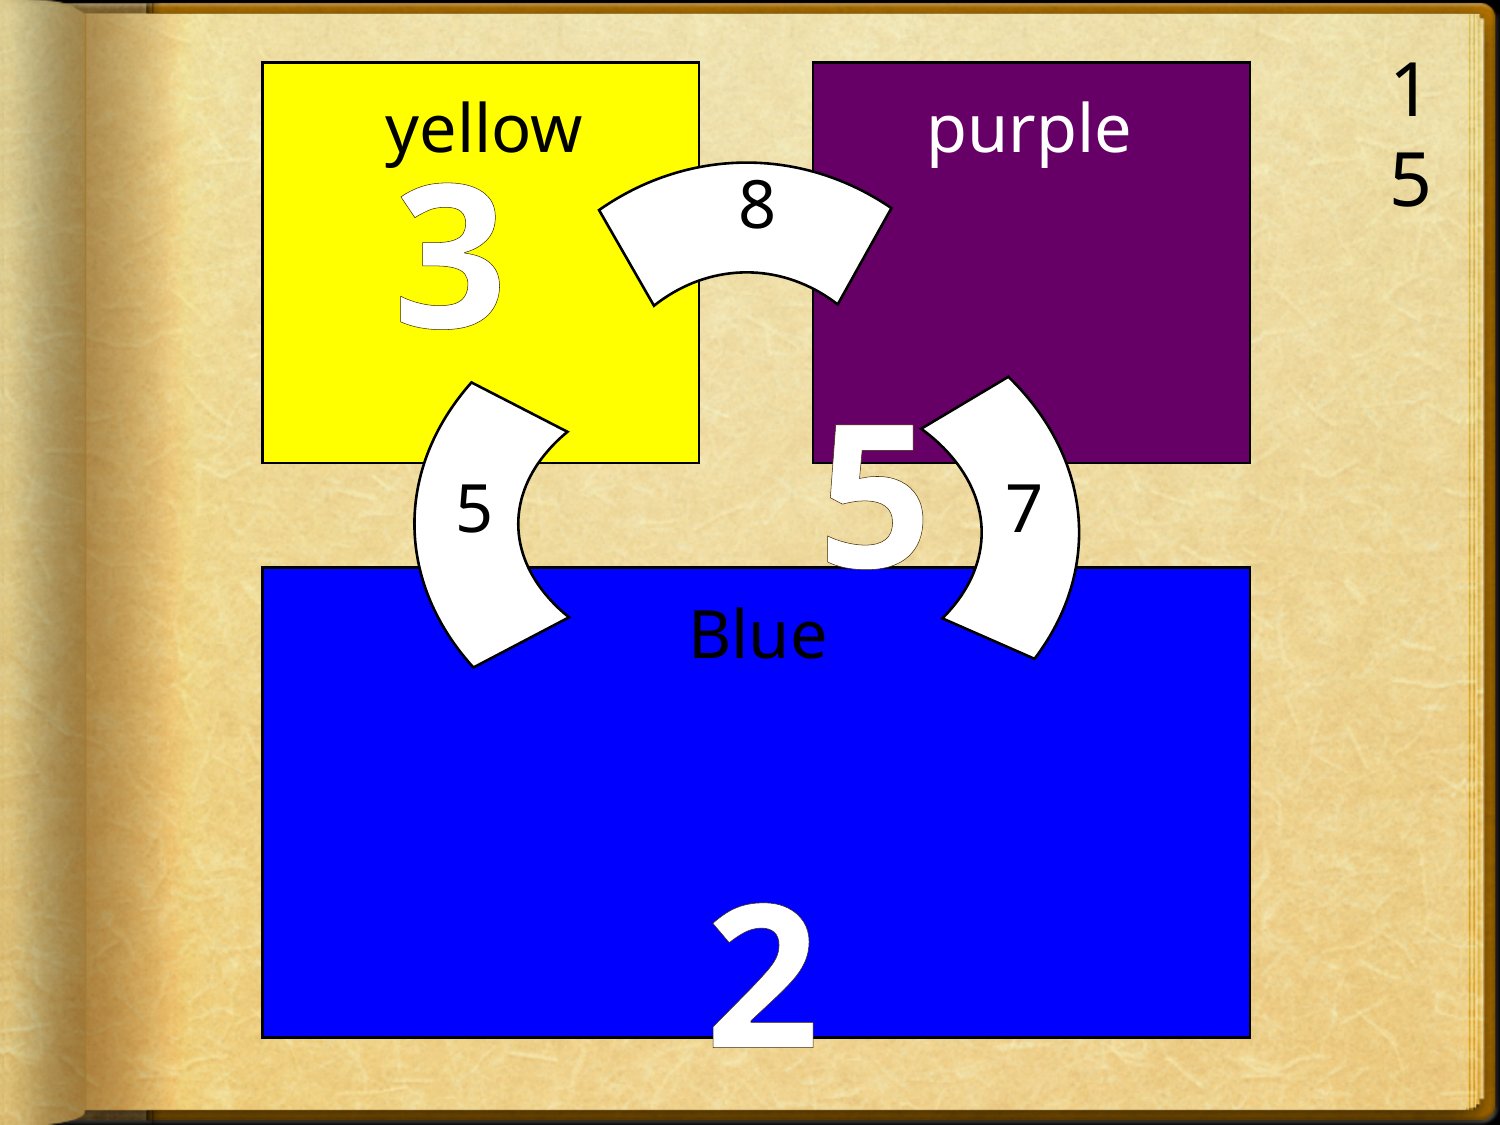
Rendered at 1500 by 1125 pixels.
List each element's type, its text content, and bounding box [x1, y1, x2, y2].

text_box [261, 61, 1251, 1039]
text_box 3 5 2 [362, 1039, 1163, 1096]
picture [0, 0, 1500, 1125]
text_box 15 [1374, 34, 1488, 230]
